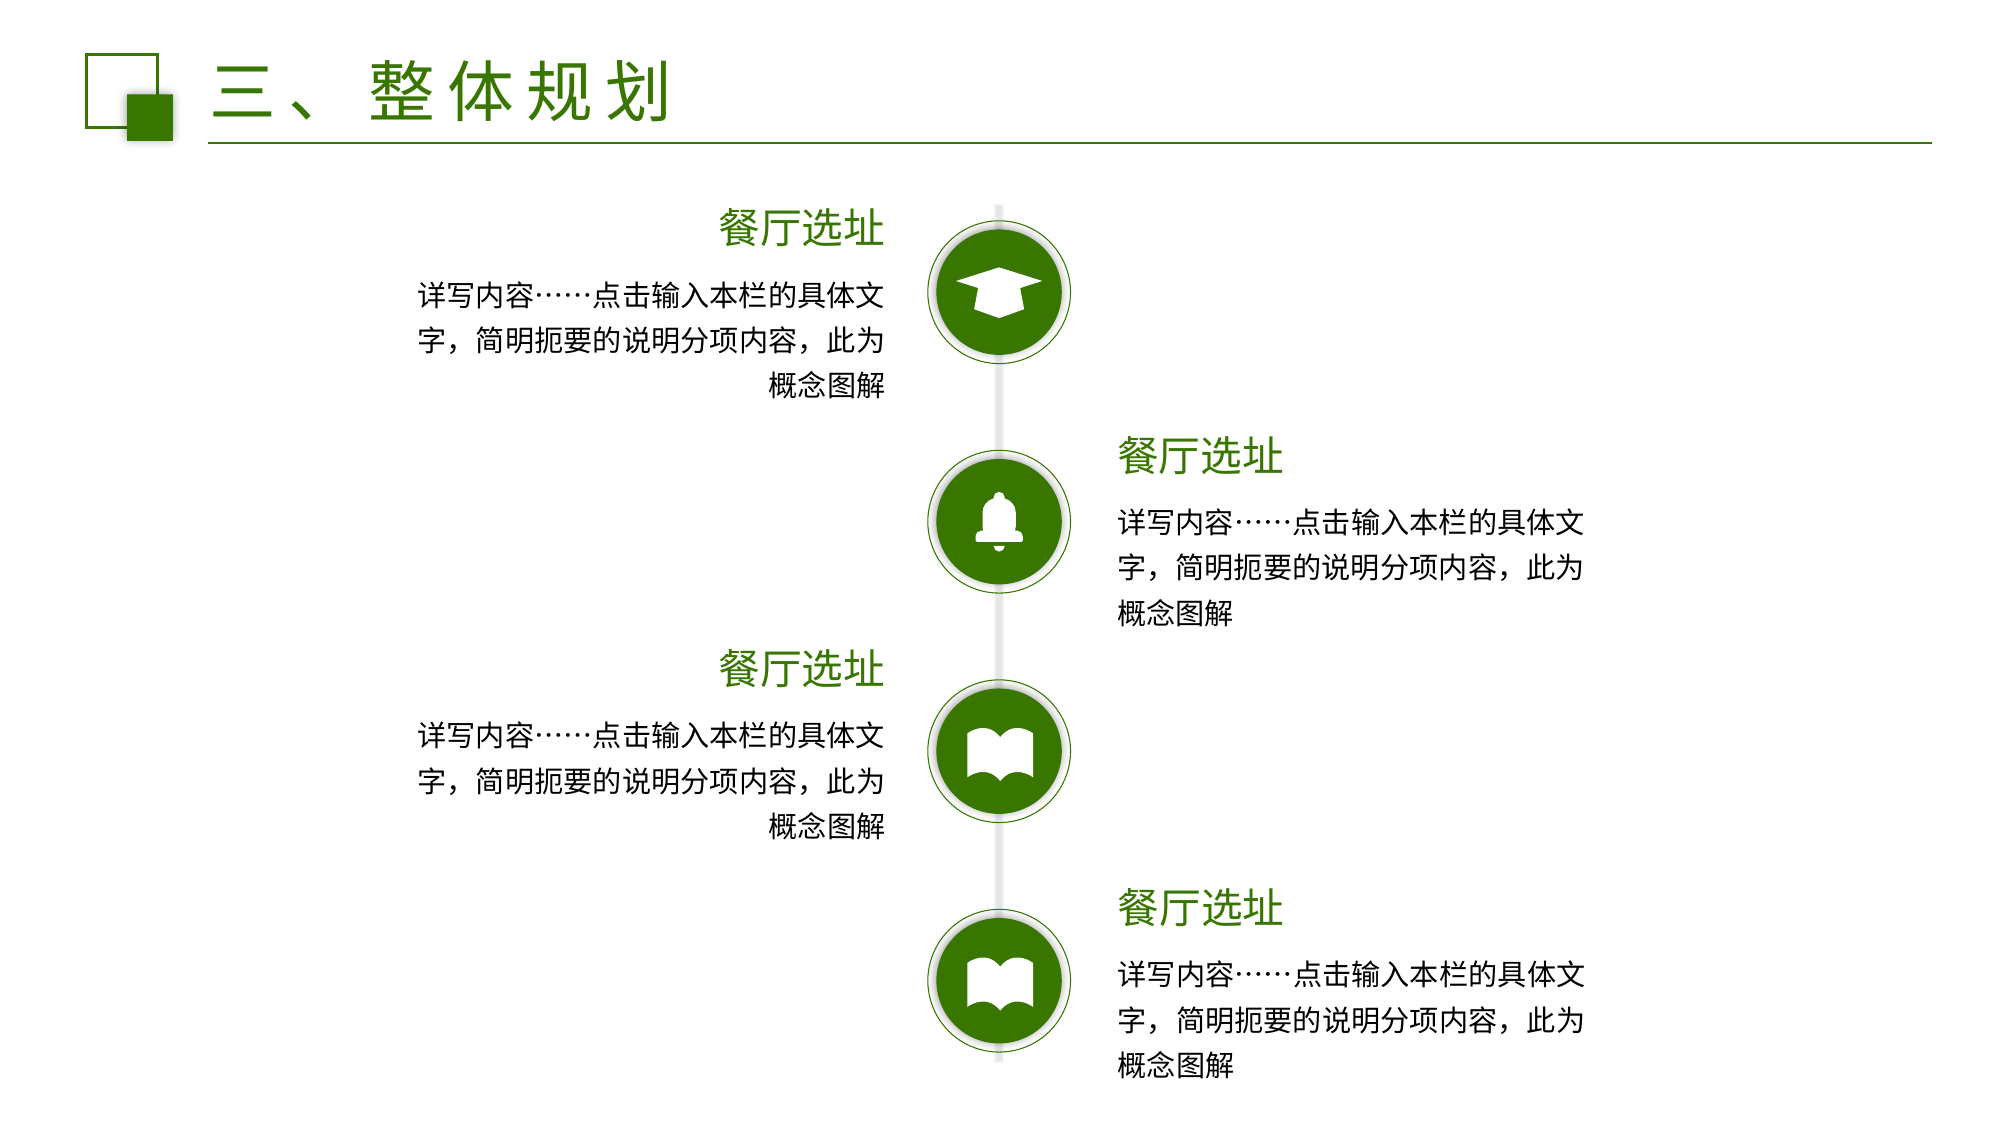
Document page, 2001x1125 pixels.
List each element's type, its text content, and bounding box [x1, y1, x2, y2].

text_box [994, 364, 1004, 449]
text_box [86, 54, 174, 141]
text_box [391, 194, 901, 412]
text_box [391, 635, 901, 853]
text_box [1102, 874, 1617, 1092]
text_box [1102, 421, 1616, 640]
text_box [927, 450, 1071, 594]
text_box [994, 1053, 1004, 1063]
text_box [994, 594, 1004, 679]
text_box 三、整体规划 [198, 58, 1489, 131]
text_box [994, 823, 1004, 908]
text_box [927, 220, 1071, 364]
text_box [927, 679, 1071, 823]
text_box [927, 909, 1071, 1053]
text_box [994, 204, 1004, 220]
